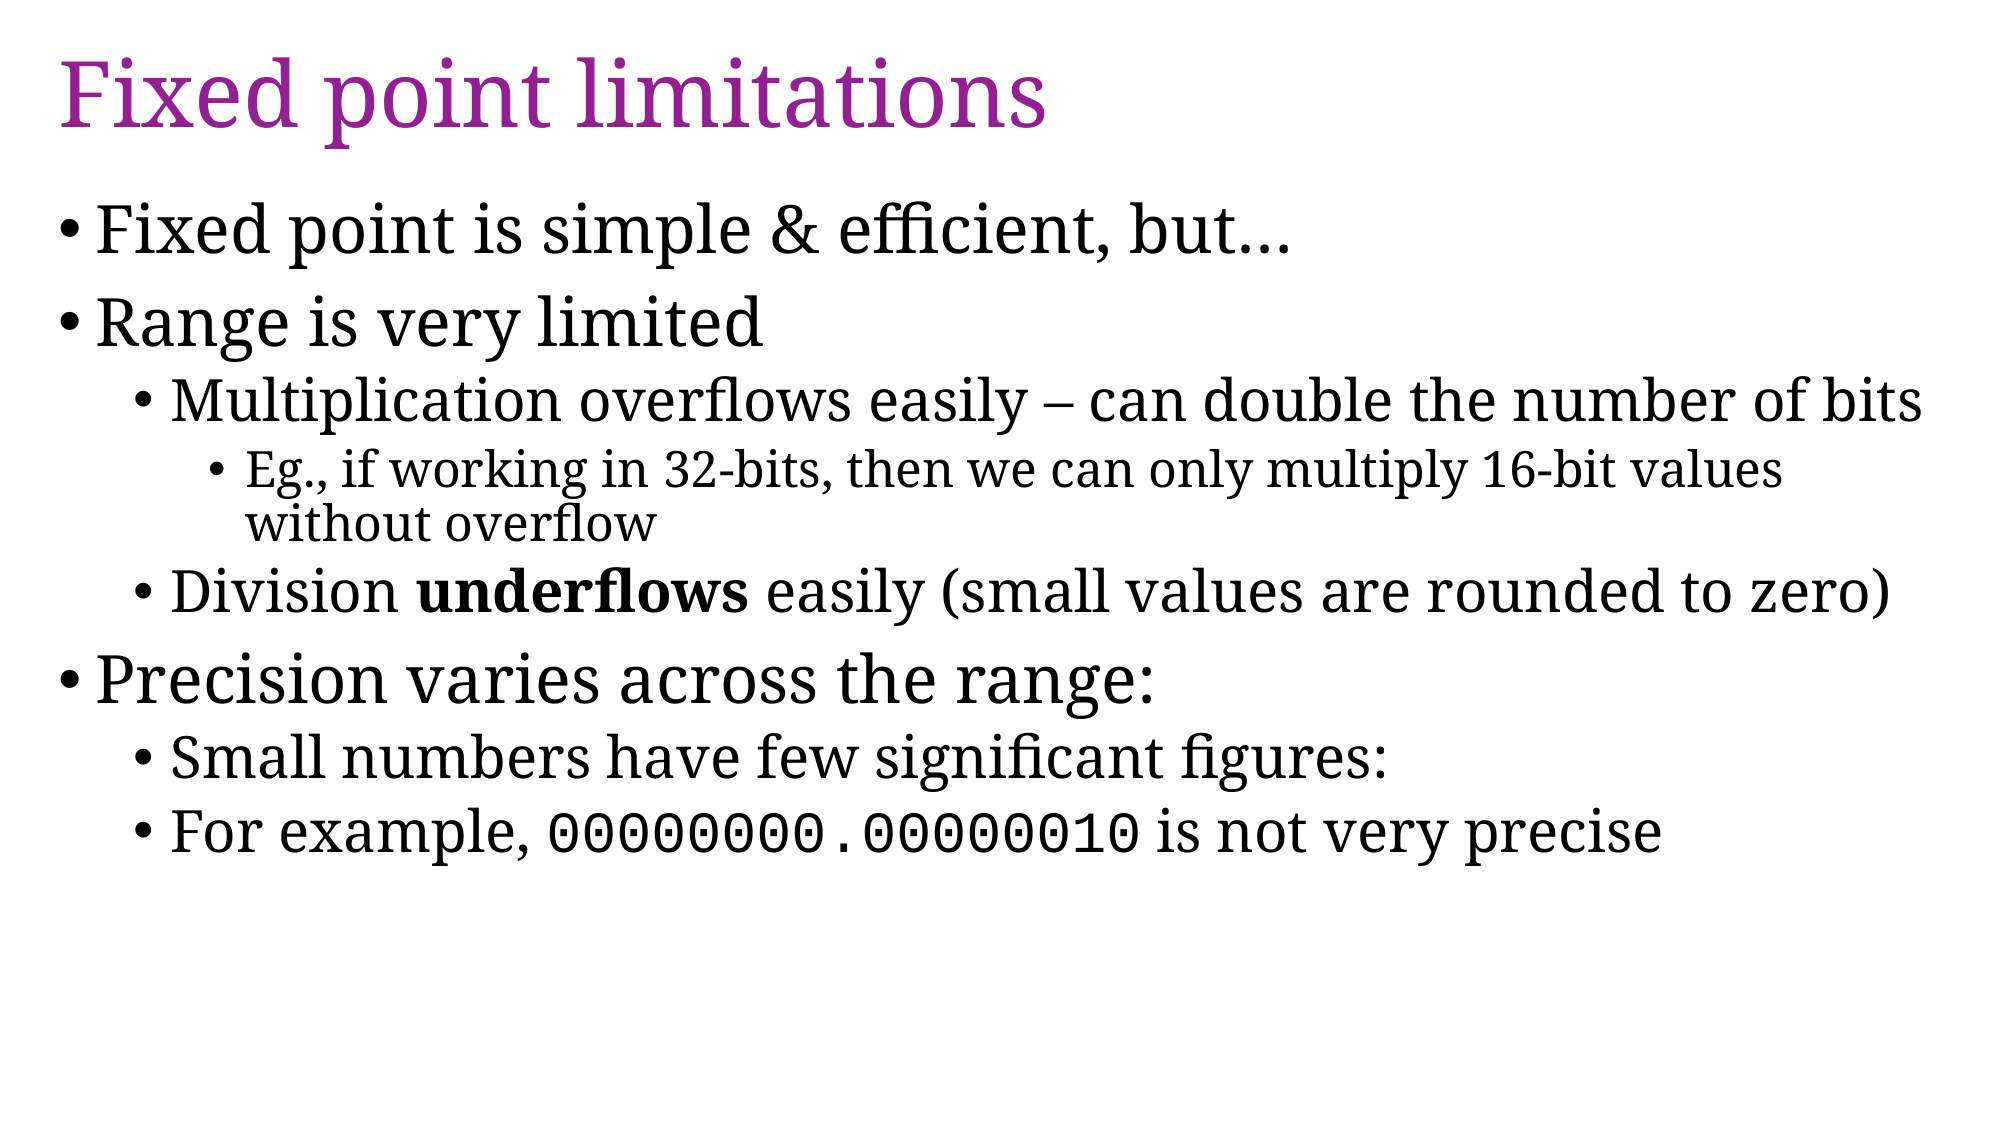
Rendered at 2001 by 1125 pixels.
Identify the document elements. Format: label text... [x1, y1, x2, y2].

list Fixed point is simple & efficient, but… Range is very limited Multiplication overflows easily – can double the number of bits Eg., if working in 32-bits, then we can only multiply 16-bit values without overflow Division underflows easily (small values are rounded to zero) Precision varies across the range: Small numbers have few significant figures: For example, 00000000.00000010 is not very precise [43, 188, 1953, 1106]
title Fixed point limitations [43, 25, 1953, 171]
